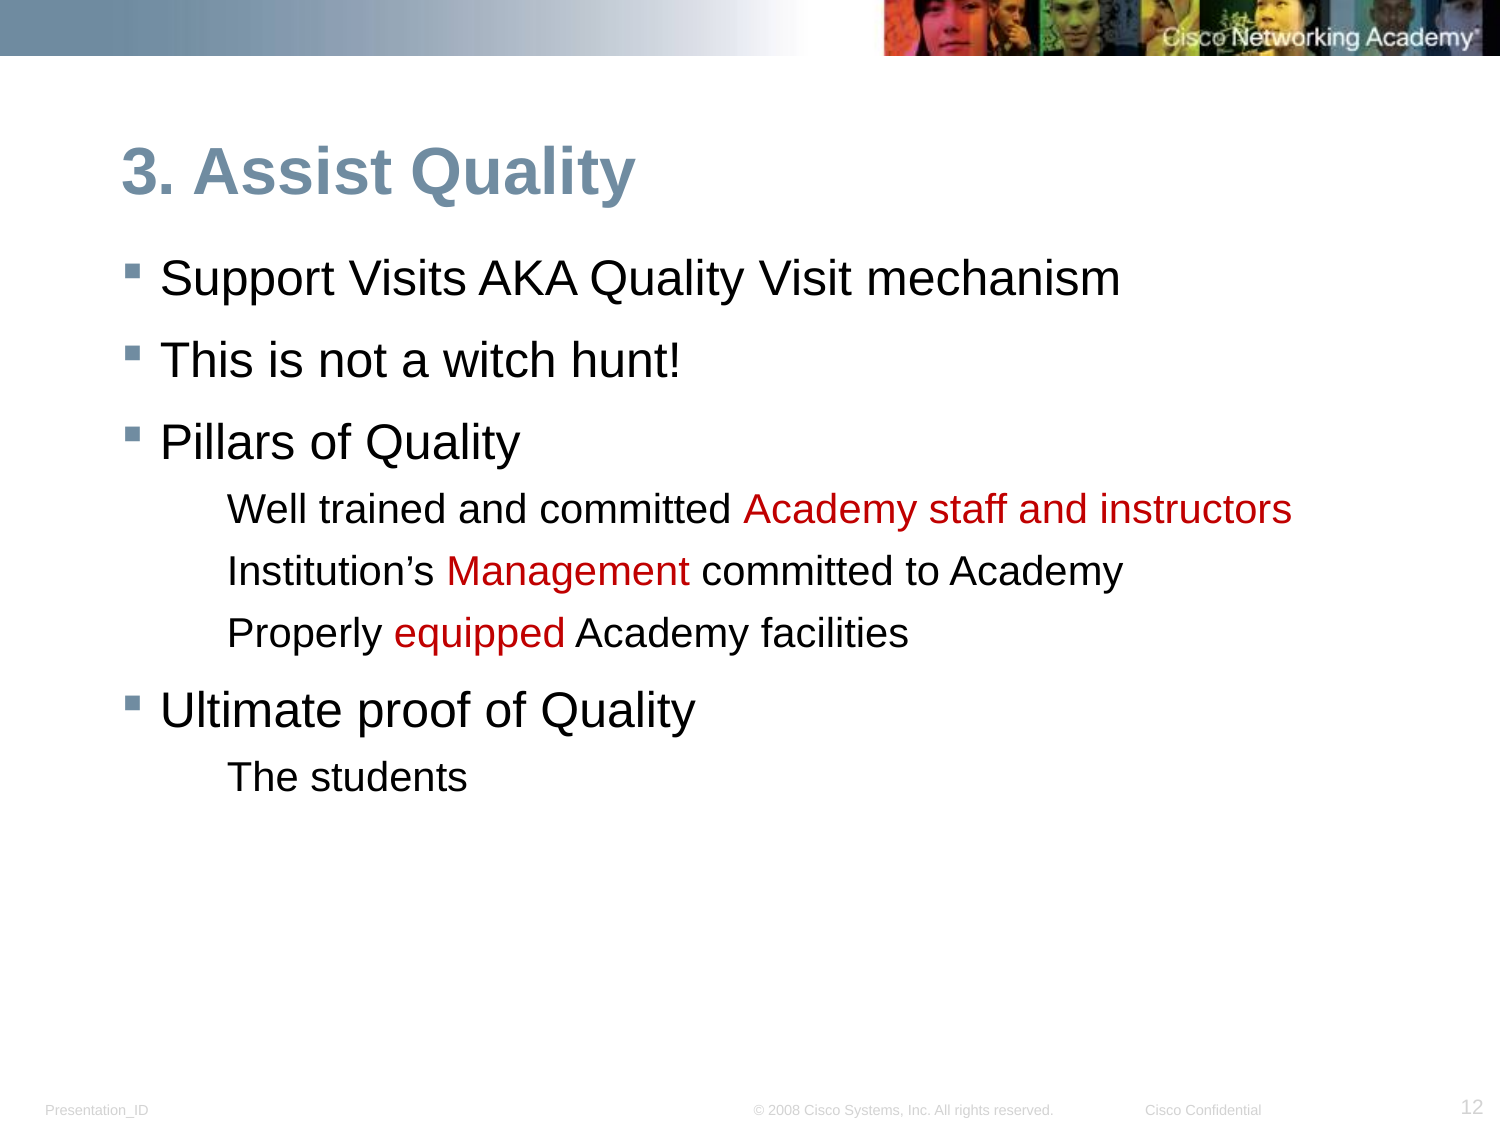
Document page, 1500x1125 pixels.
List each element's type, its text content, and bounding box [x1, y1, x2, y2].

title 3. Assist Quality [107, 77, 1444, 216]
picture [0, 0, 1500, 56]
list Support Visits AKA Quality Visit mechanism This is not a witch hunt! Pillars of Quality Well trained and committed Academy staff and instructors Institution’s Management committed to Academy Properly equipped Academy facilities Ultimate proof of Quality The students [107, 243, 1411, 1071]
